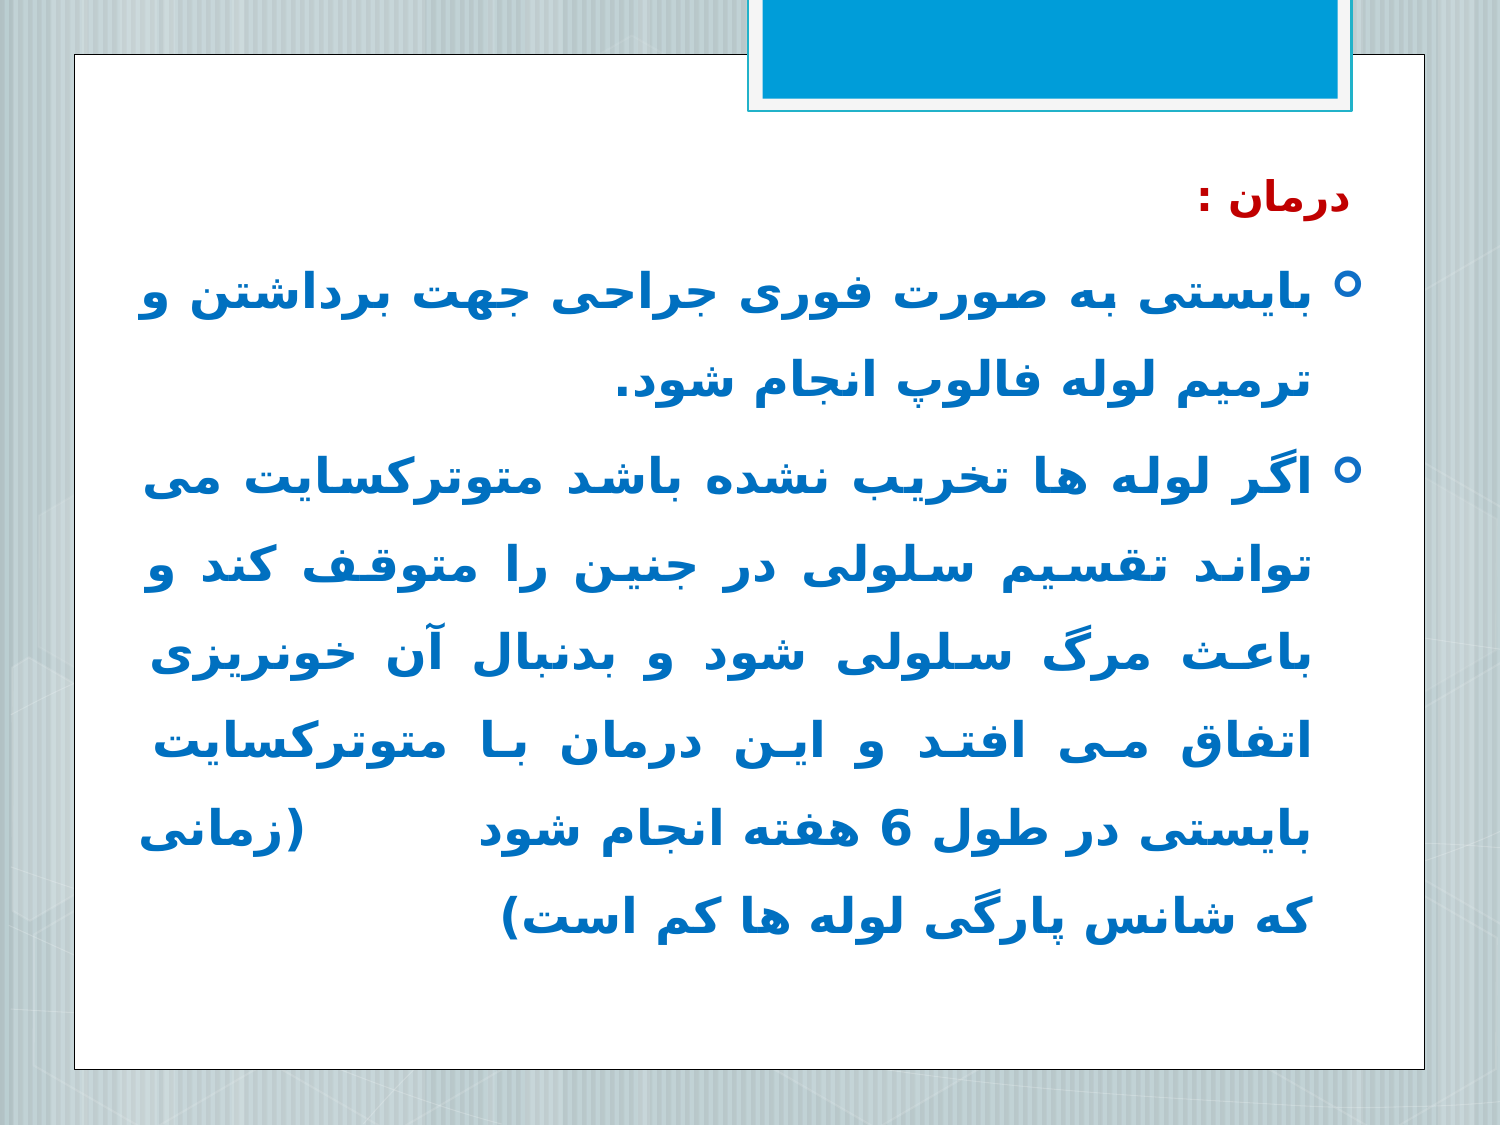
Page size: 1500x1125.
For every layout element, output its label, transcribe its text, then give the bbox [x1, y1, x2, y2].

list درمان : بایستی به صورت فوری جراحی جهت برداشتن و ترمیم لوله فالوپ انجام شود. اگر لوله ها تخریب نشده باشد متوترکسایت می تواند تقسیم سلولی در جنین را متوقف کند و باعث مرگ سلولی شود و بدنبال آن خونریزی اتفاق می افتد و این درمان با متوترکسایت بایستی در طول 6 هفته انجام شود (زمانی که شانس پارگی لوله ها کم است) [123, 137, 1376, 957]
